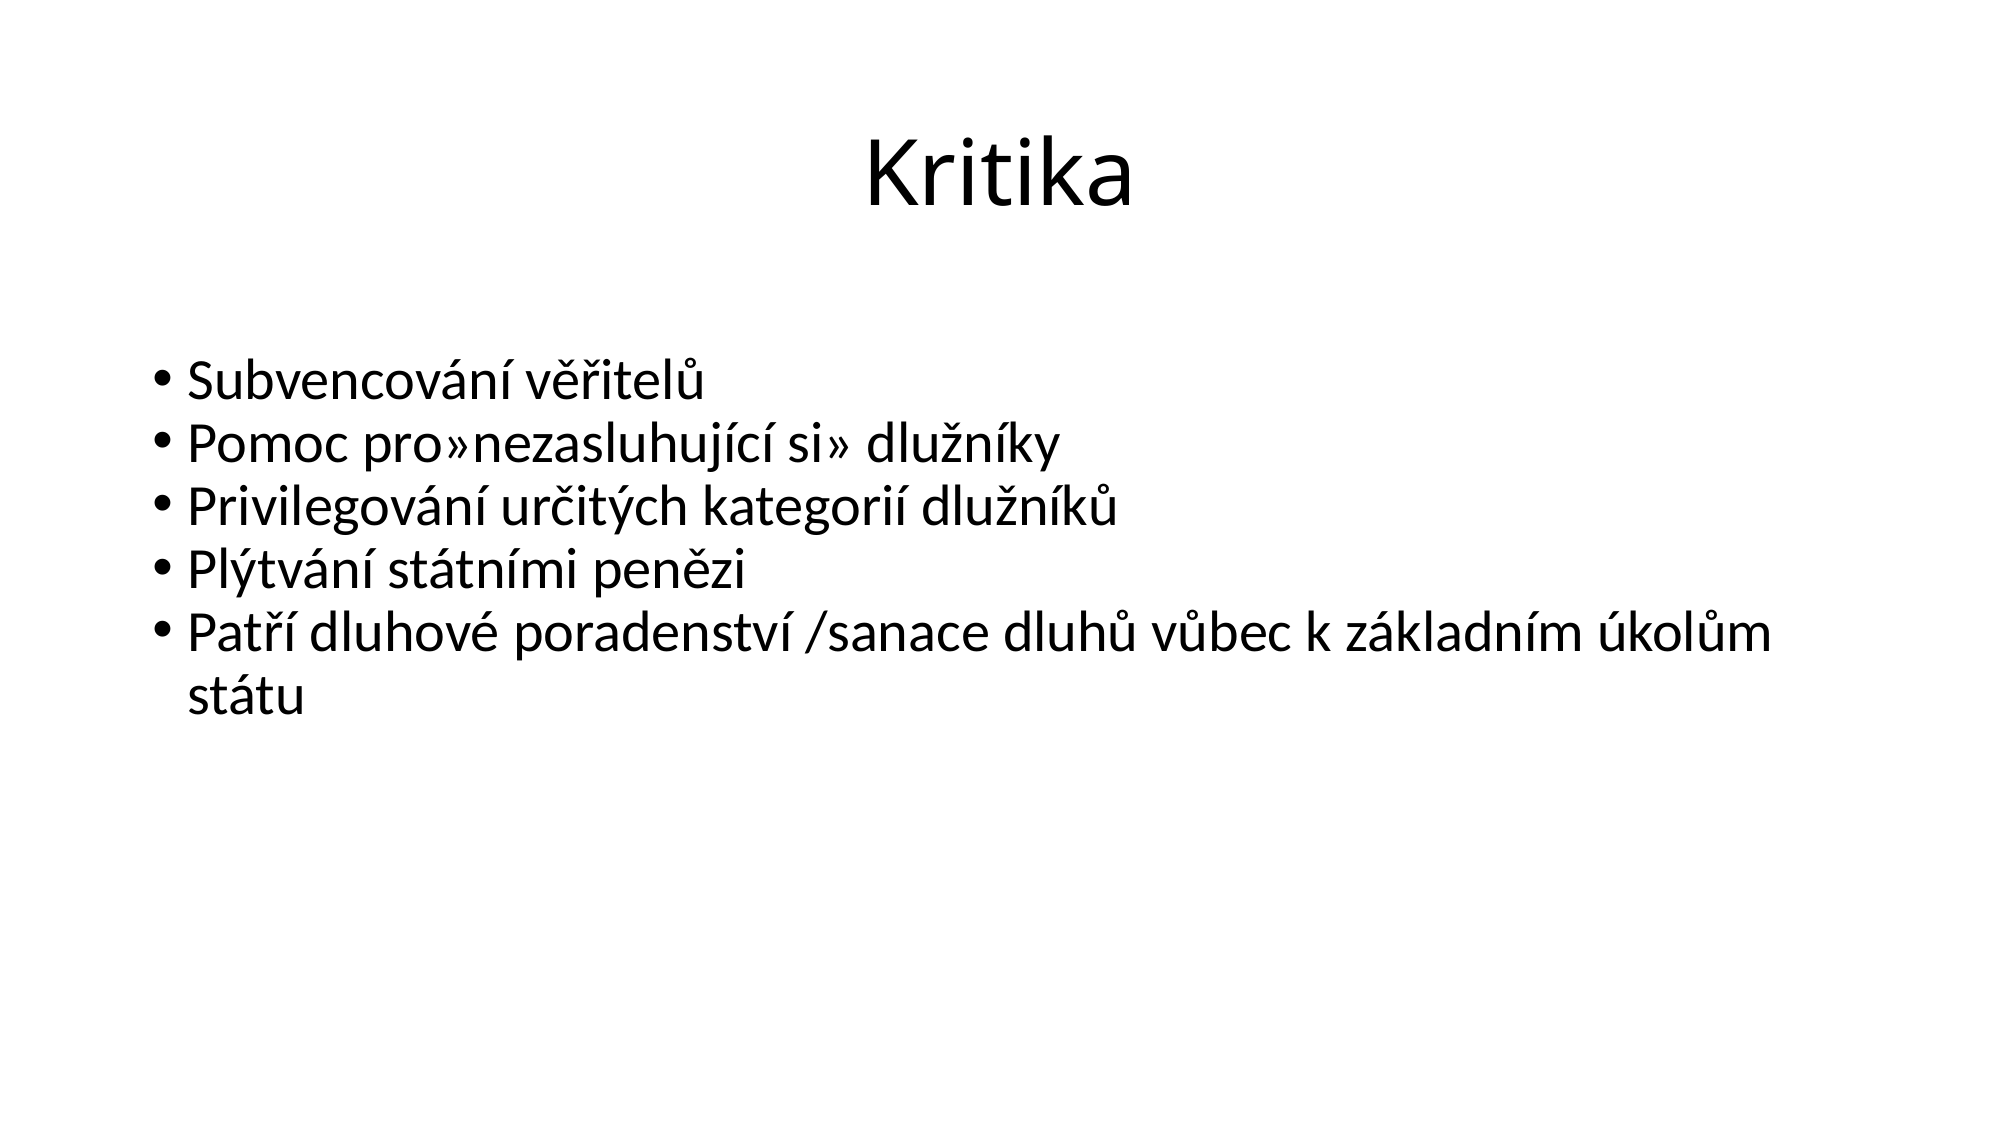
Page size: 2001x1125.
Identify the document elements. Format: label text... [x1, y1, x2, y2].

text_box Subvencování věřitelů Pomoc pro»nezasluhující si» dlužníky Privilegování určitých kategorií dlužníků Plýtvání státními penězi Patří dluhové poradenství /sanace dluhů vůbec k základním úkolům státu [137, 341, 1863, 1014]
text_box Kritika [137, 59, 1863, 278]
